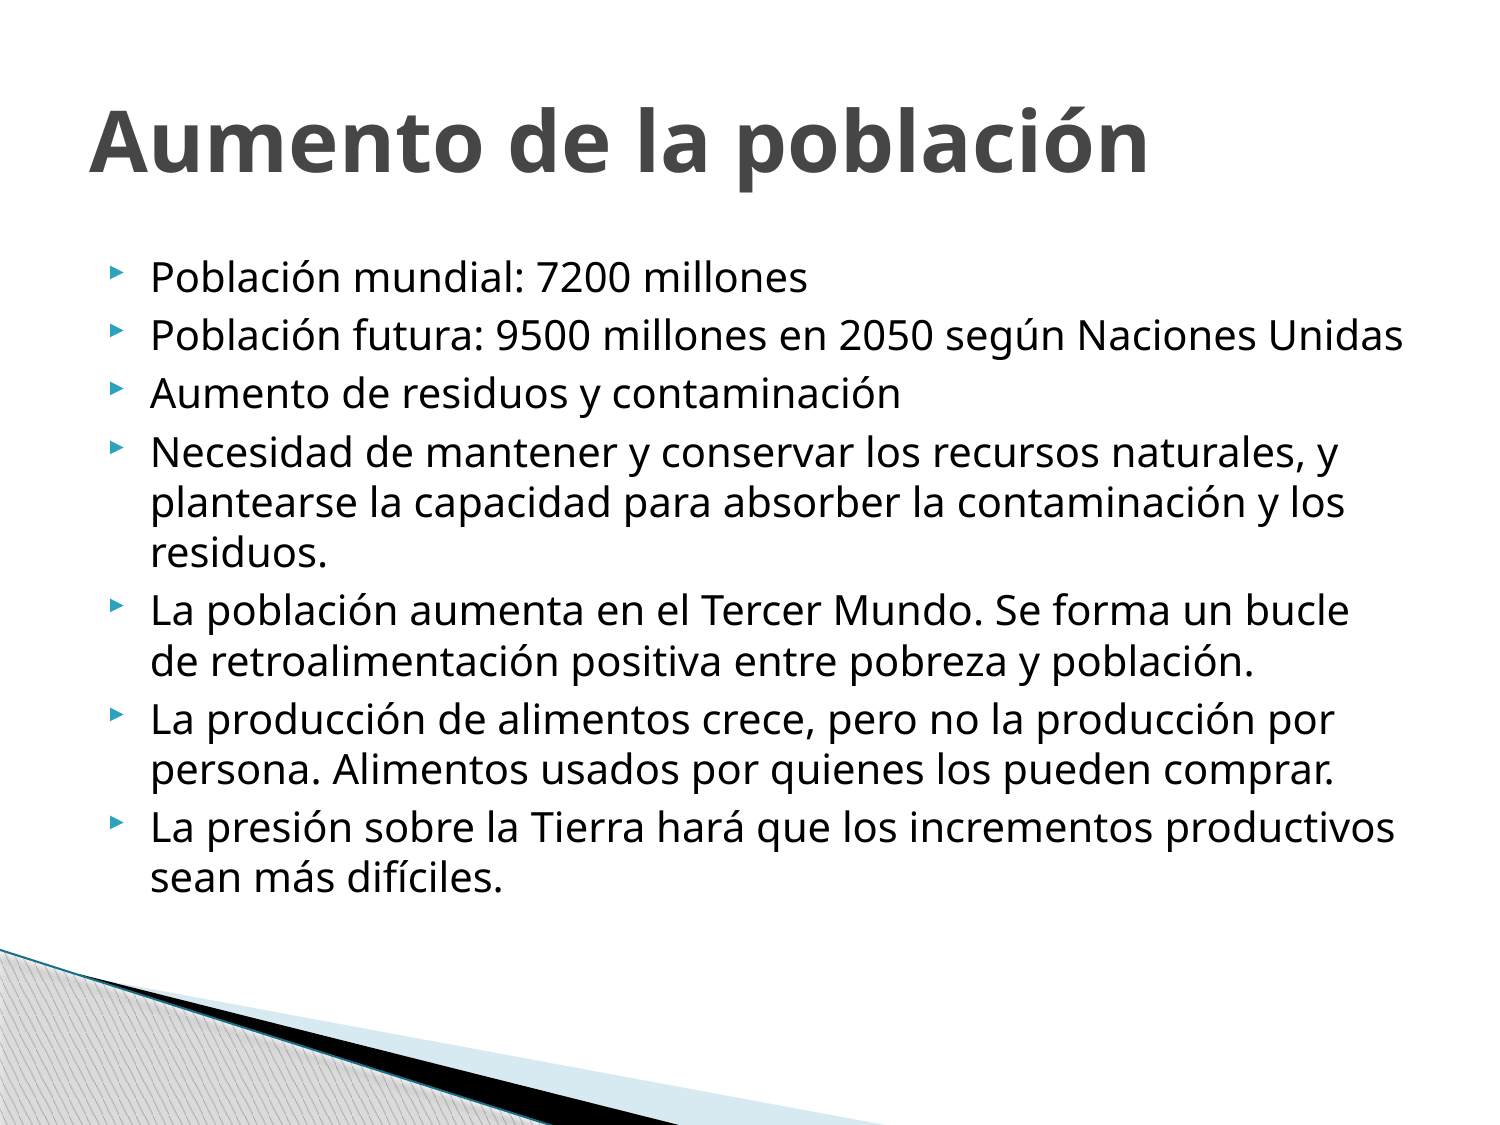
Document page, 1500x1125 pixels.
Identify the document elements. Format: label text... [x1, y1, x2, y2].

list Población mundial: 7200 millones Población futura: 9500 millones en 2050 según Naciones Unidas Aumento de residuos y contaminación Necesidad de mantener y conservar los recursos naturales, y plantearse la capacidad para absorber la contaminación y los residuos. La población aumenta en el Tercer Mundo. Se forma un bucle de retroalimentación positiva entre pobreza y población. La producción de alimentos crece, pero no la producción por persona. Alimentos usados por quienes los pueden comprar. La presión sobre la Tierra hará que los incrementos productivos sean más difíciles. [75, 243, 1425, 986]
title Aumento de la población [75, 45, 1425, 233]
